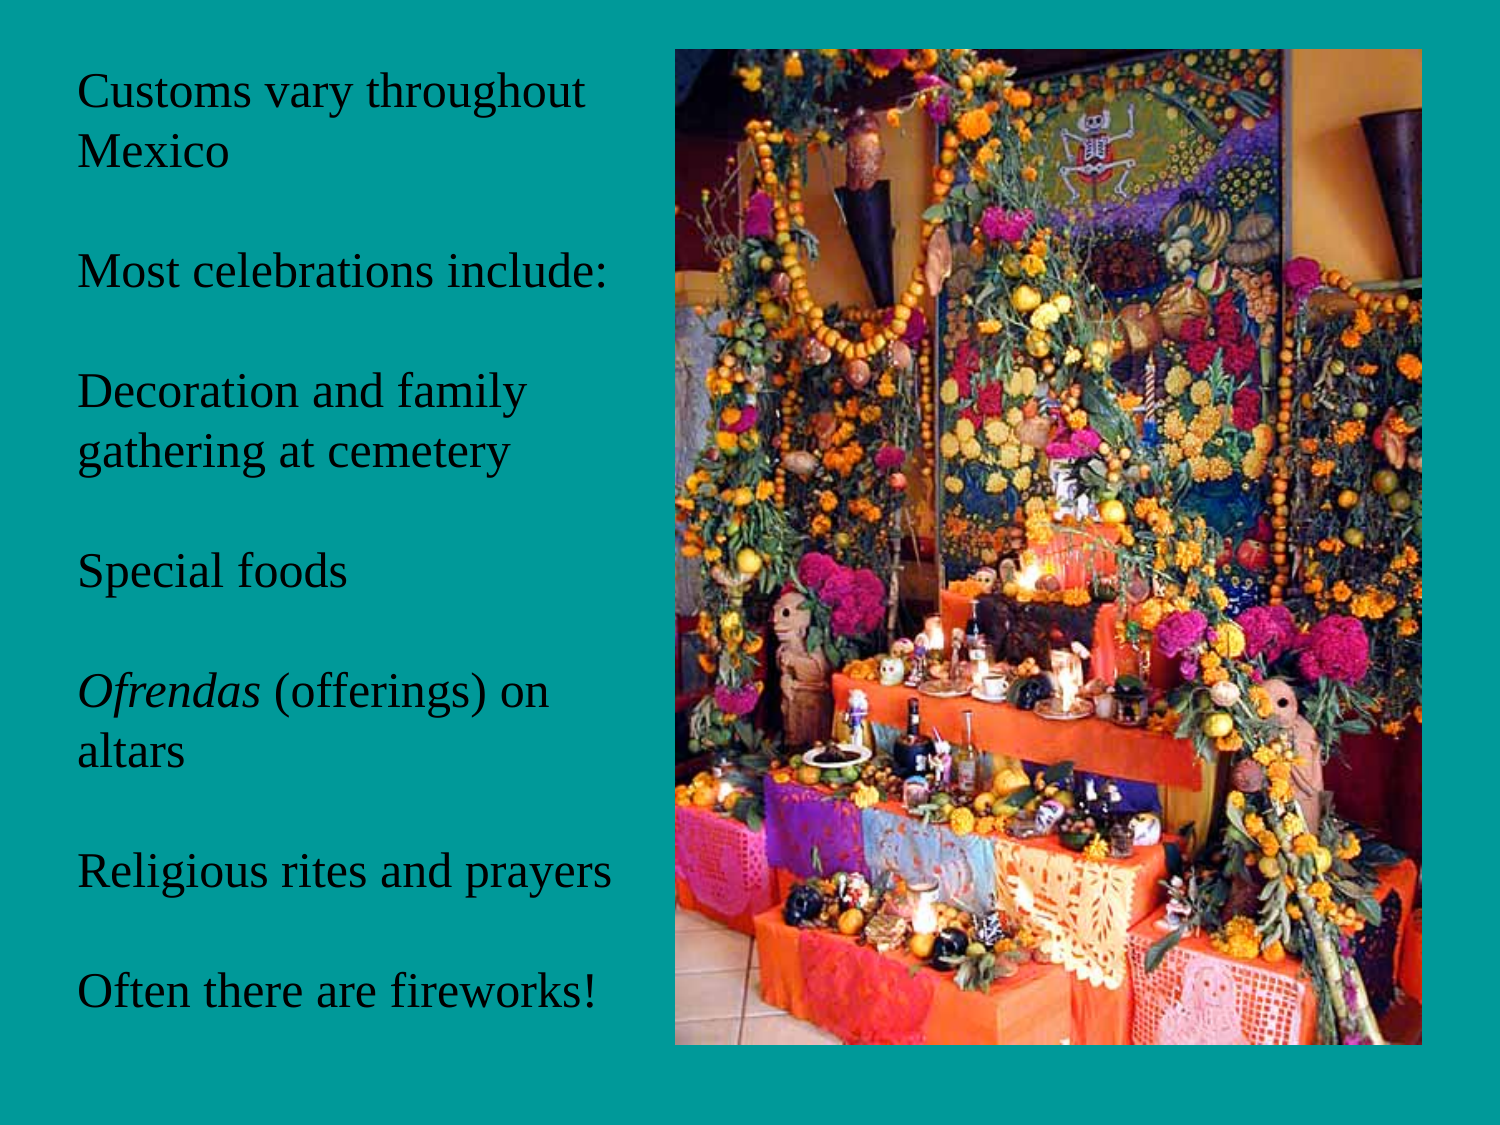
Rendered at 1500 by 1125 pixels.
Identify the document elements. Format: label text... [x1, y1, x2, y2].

text_box Customs vary throughout Mexico Most celebrations include: Decoration and family gathering at cemetery Special foods Ofrendas (offerings) on altars Religious rites and prayers Often there are fireworks! [62, 49, 663, 1085]
picture [674, 49, 1422, 1046]
